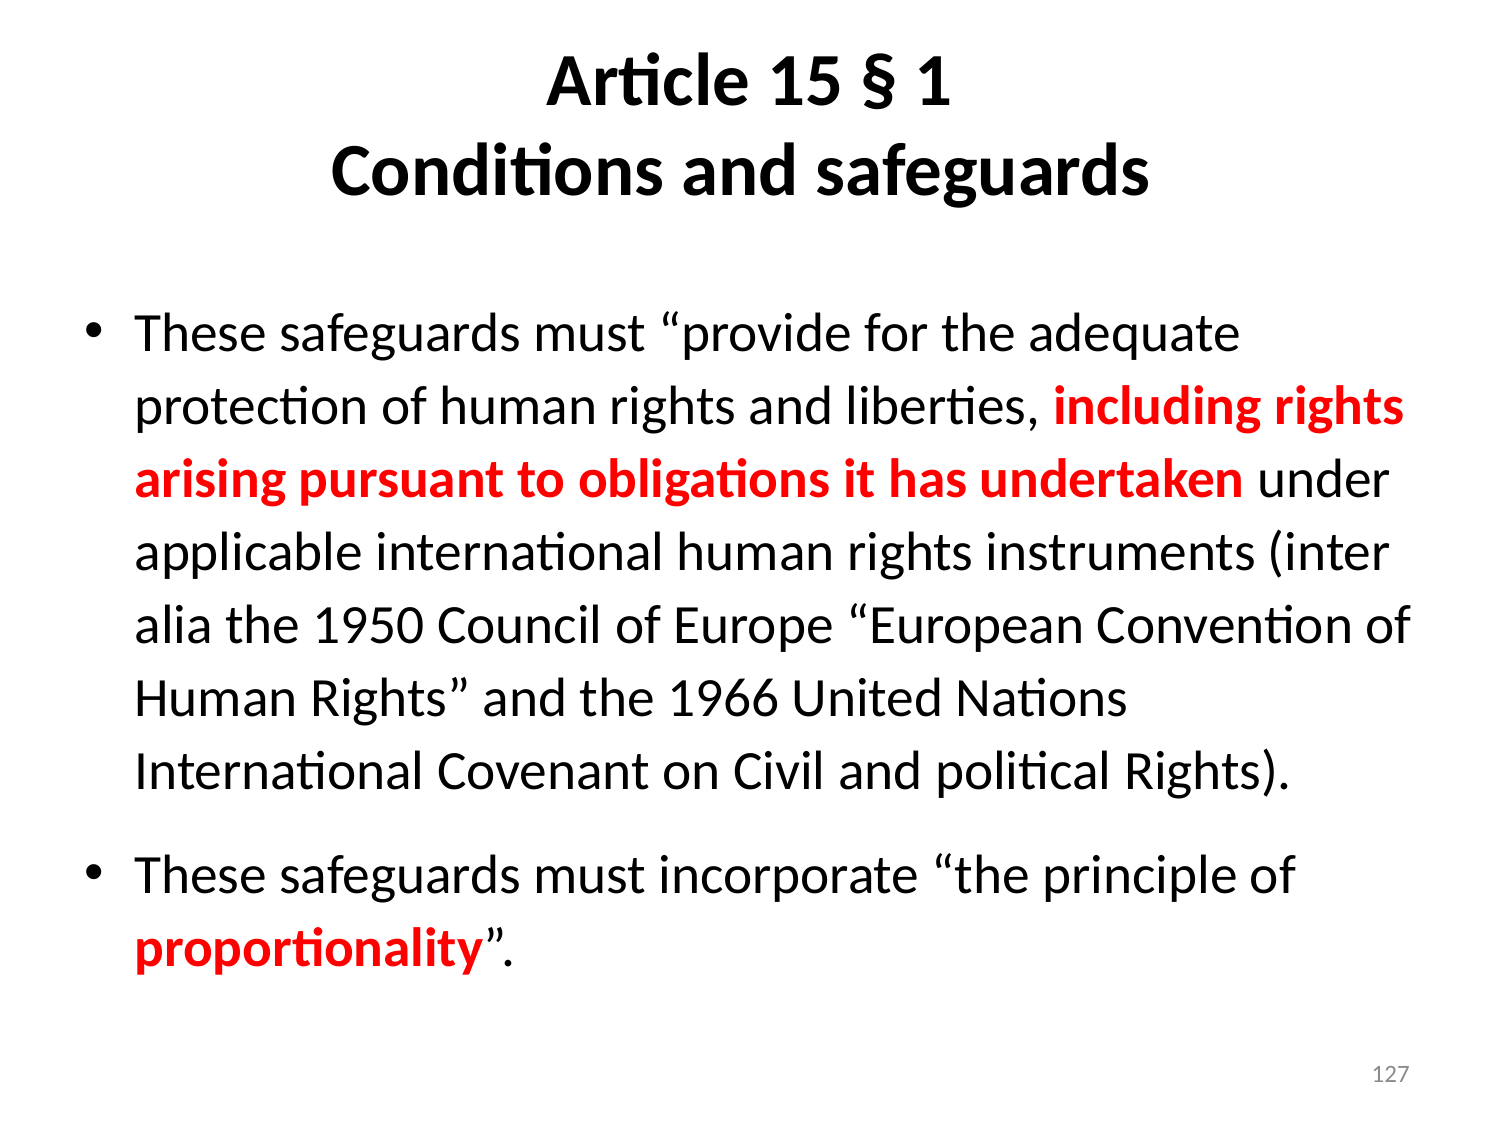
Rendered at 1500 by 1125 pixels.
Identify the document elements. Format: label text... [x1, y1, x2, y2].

title Article 15 § 1 Conditions and safeguards [74, 44, 1426, 196]
list These safeguards must “provide for the adequate protection of human rights and liberties, including rights arising pursuant to obligations it has undertaken under applicable international human rights instruments (inter alia the 1950 Council of Europe “European Convention of Human Rights” and the 1966 United Nations International Covenant on Civil and political Rights). These safeguards must incorporate “the principle of proportionality”. [68, 281, 1443, 1043]
slide_number 127 [1074, 1042, 1425, 1103]
